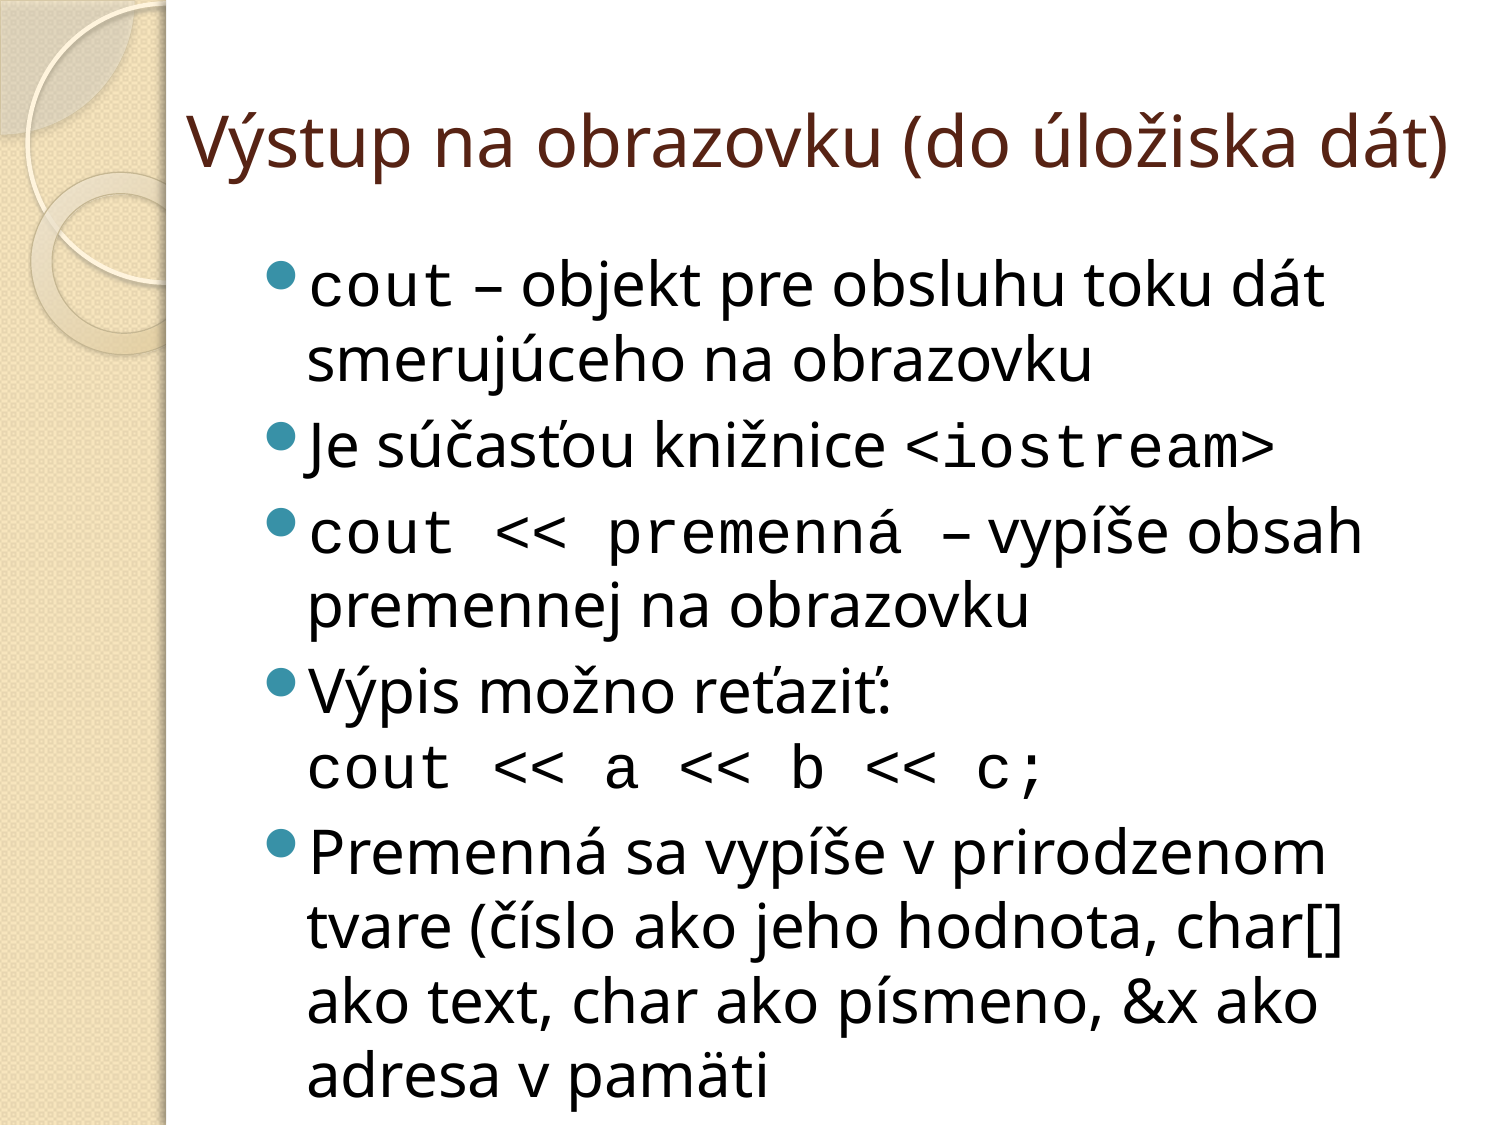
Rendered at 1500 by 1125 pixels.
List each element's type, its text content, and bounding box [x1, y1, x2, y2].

title Výstup na obrazovku (do úložiska dát) [171, 45, 1466, 233]
list cout – objekt pre obsluhu toku dát smerujúceho na obrazovku Je súčasťou knižnice <iostream> cout << premenná – vypíše obsah premennej na obrazovku Výpis možno reťaziť: cout << a << b << c; Premenná sa vypíše v prirodzenom tvare (číslo ako jeho hodnota, char[] ako text, char ako písmeno, &x ako adresa v pamäti [235, 237, 1466, 1125]
